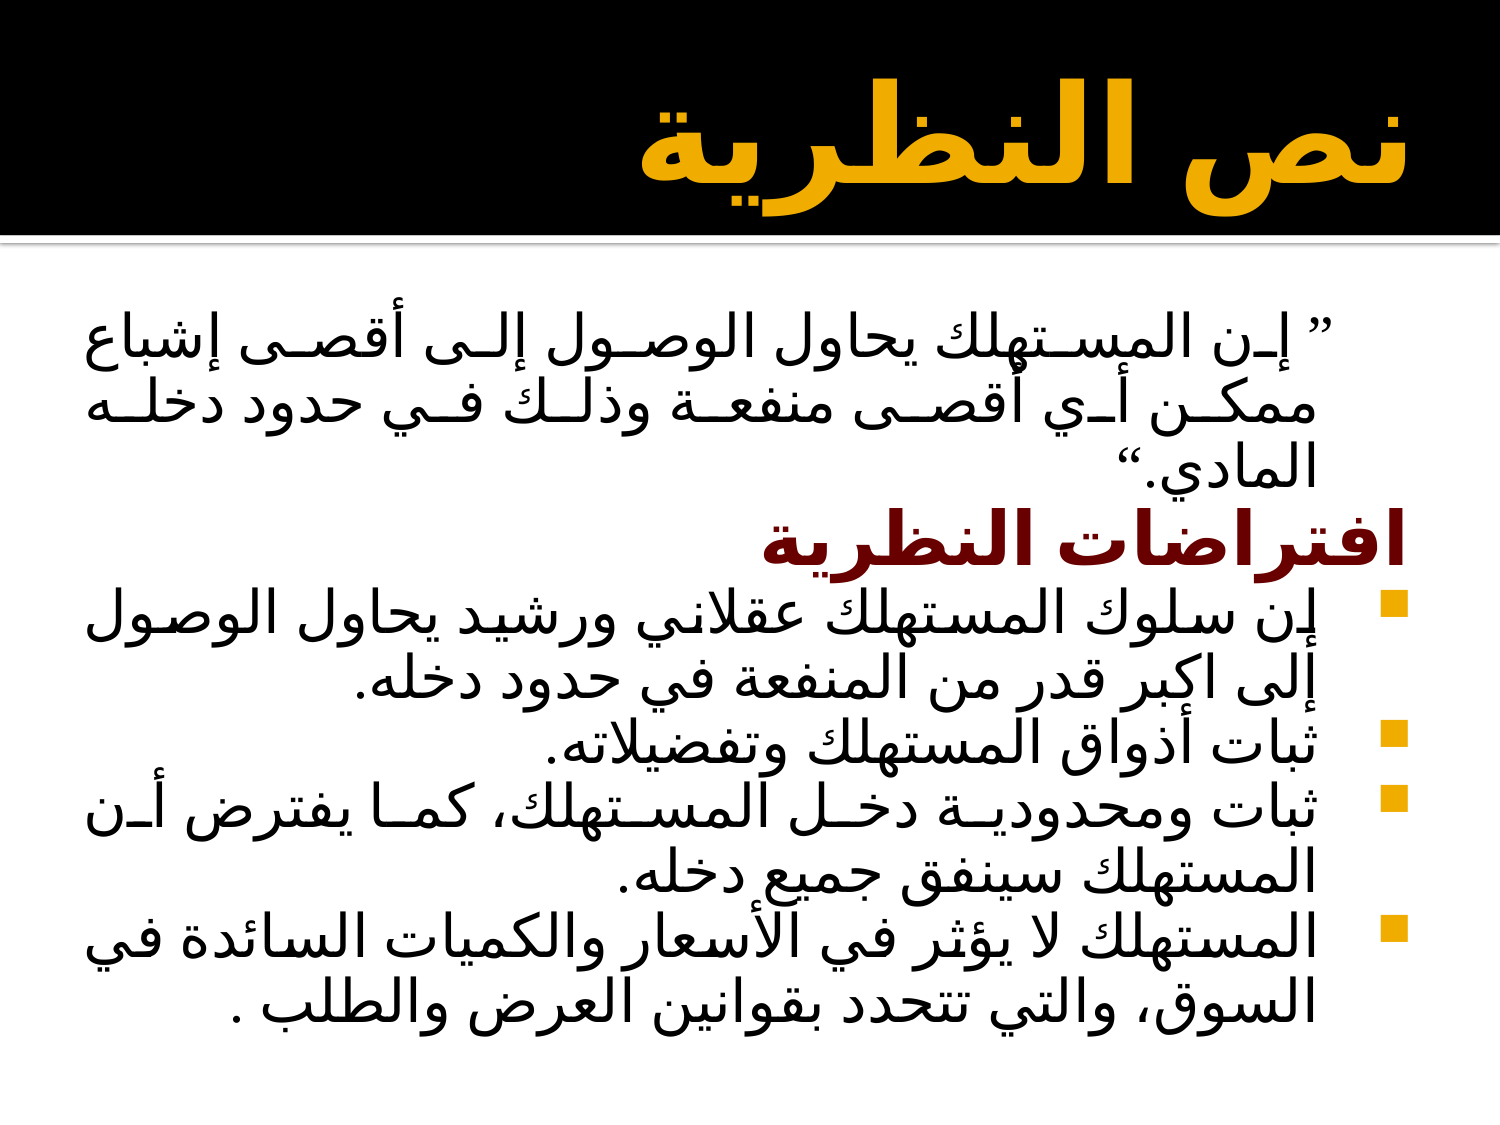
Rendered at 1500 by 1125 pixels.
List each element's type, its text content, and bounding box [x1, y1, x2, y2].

title نص النظرية [75, 25, 1425, 231]
list ” إن المستهلك يحاول الوصول إلى أقصى إشباع ممكن أي أقصى منفعة وذلك في حدود دخله المادي.“ افتراضات النظرية إن سلوك المستهلك عقلاني ورشيد يحاول الوصول إلى اكبر قدر من المنفعة في حدود دخله. ثبات أذواق المستهلك وتفضيلاته. ثبات ومحدودية دخل المستهلك، كما يفترض أن المستهلك سينفق جميع دخله. المستهلك لا يؤثر في الأسعار والكميات السائدة في السوق، والتي تتحدد بقوانين العرض والطلب . [75, 291, 1425, 1050]
